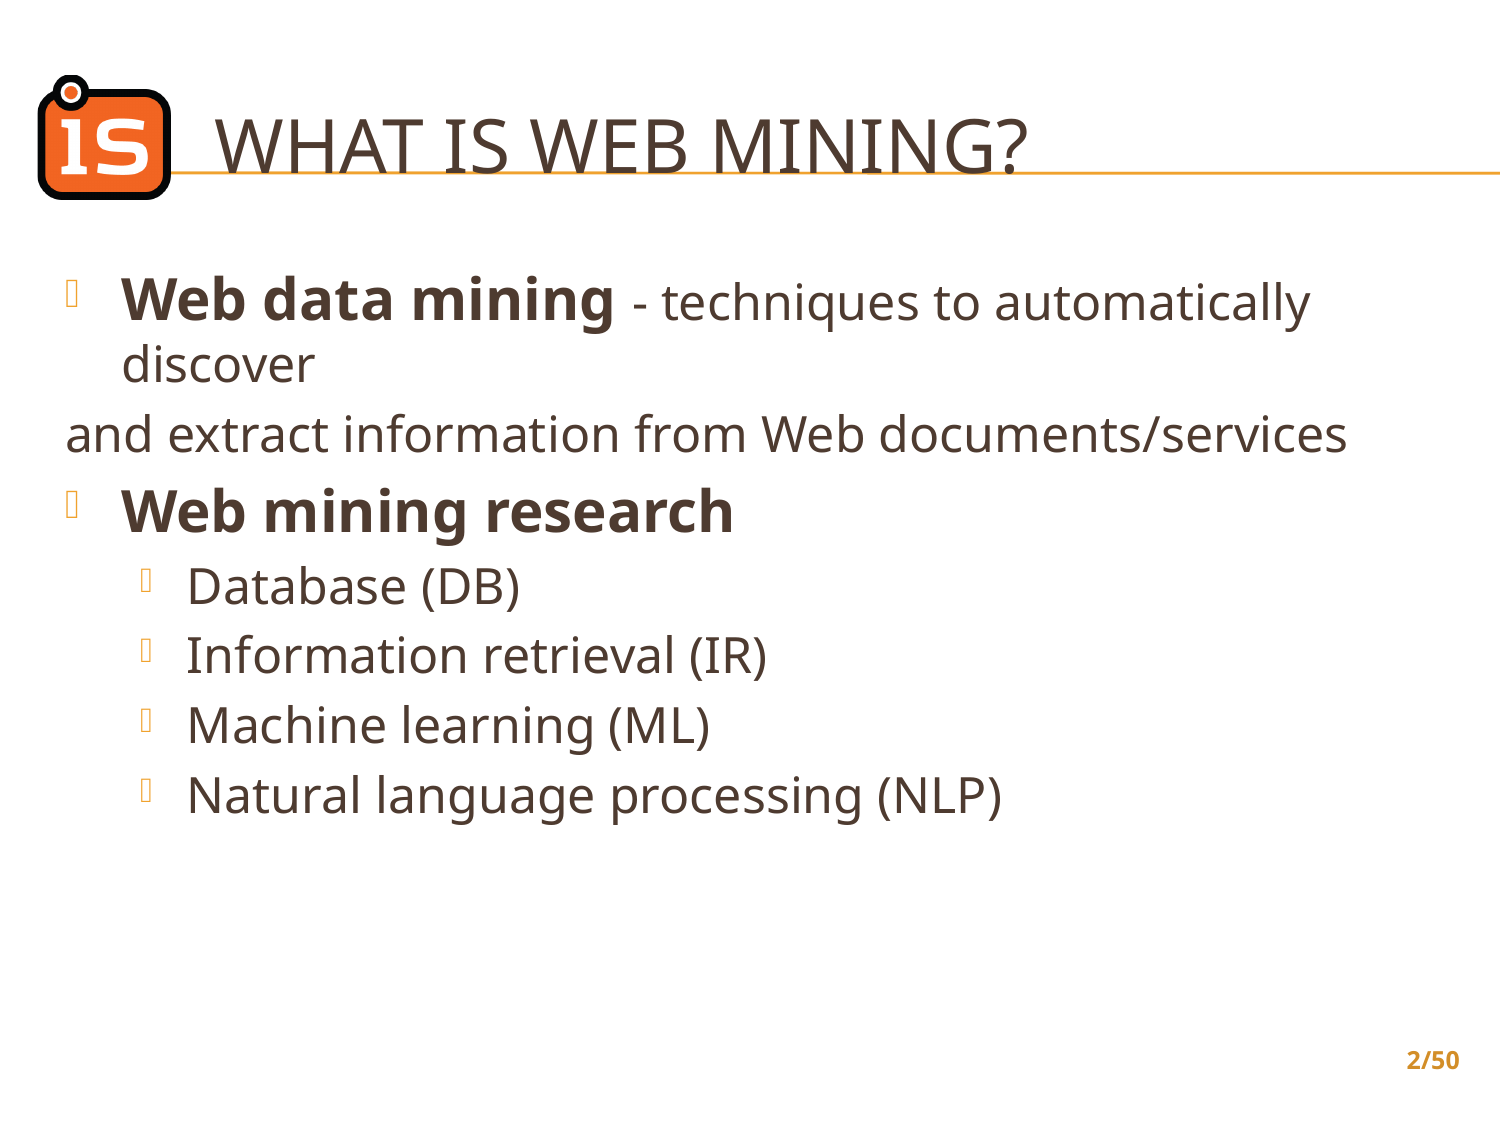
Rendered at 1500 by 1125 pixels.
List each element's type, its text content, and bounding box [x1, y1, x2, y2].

list Web data mining - techniques to automatically discover and extract information from Web documents/services Web mining research Database (DB) Information retrieval (IR) Machine learning (ML) Natural language processing (NLP) [49, 254, 1476, 998]
picture [37, 75, 171, 200]
title What is Web Mining? [200, 75, 1475, 213]
slide_number 2/50 [1350, 1037, 1475, 1079]
